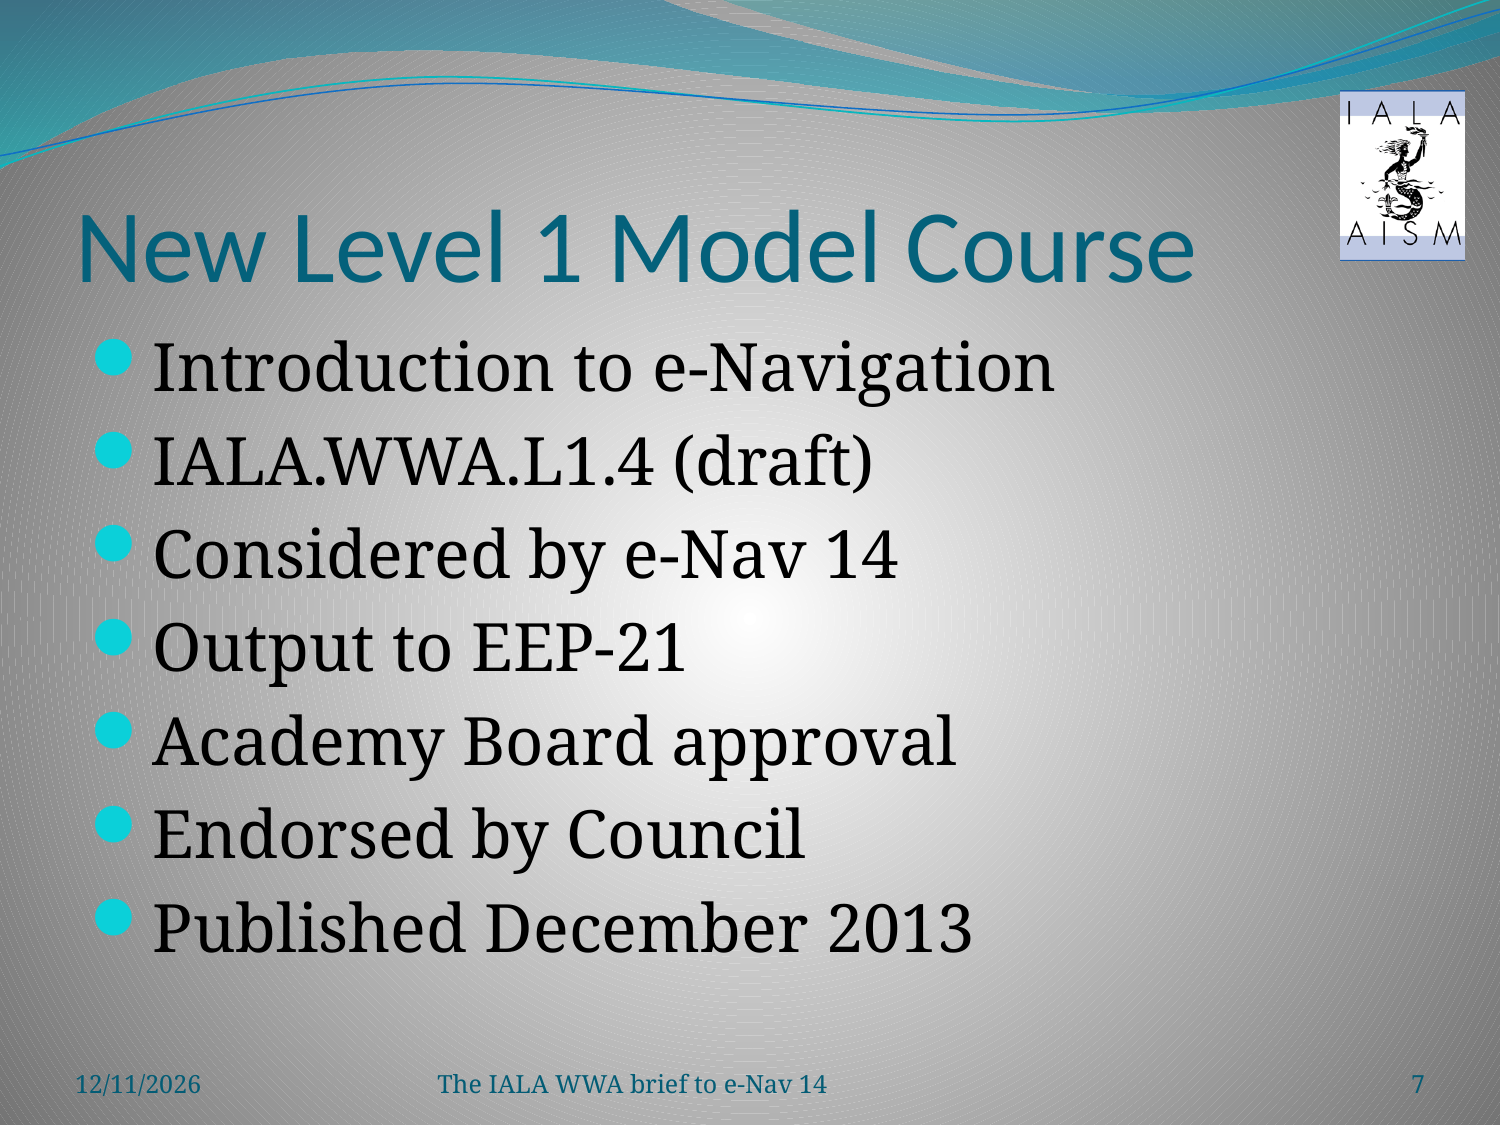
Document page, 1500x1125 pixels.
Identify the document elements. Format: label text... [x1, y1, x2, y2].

footer The IALA WWA brief to e-Nav 14 [437, 1042, 988, 1103]
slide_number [75, 1042, 425, 1103]
title New Level 1 Model Course [75, 115, 1425, 303]
picture [1340, 90, 1465, 261]
slide_number 7 [1299, 1042, 1425, 1103]
list Introduction to e-Navigation IALA.WWA.L1.4 (draft) Considered by e-Nav 14 Output to EEP-21 Academy Board approval Endorsed by Council Published December 2013 [75, 317, 1425, 1038]
